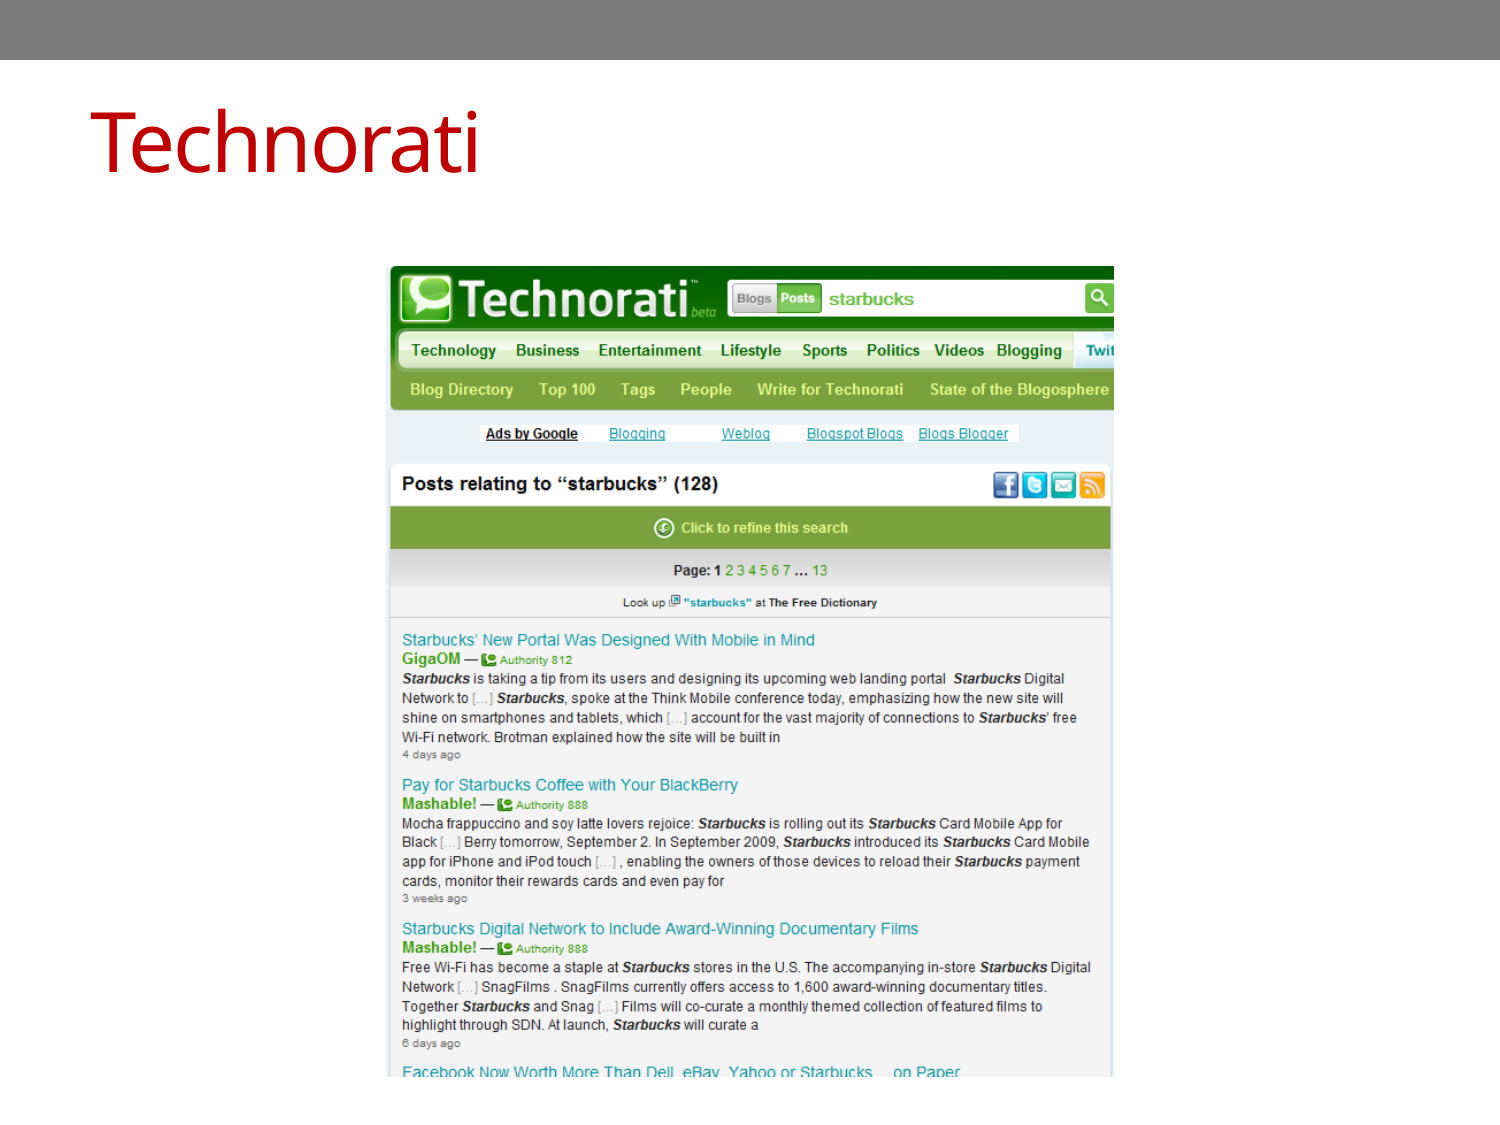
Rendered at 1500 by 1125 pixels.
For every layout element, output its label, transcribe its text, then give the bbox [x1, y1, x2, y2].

picture [386, 266, 1114, 1077]
title Technorati [75, 45, 1425, 233]
